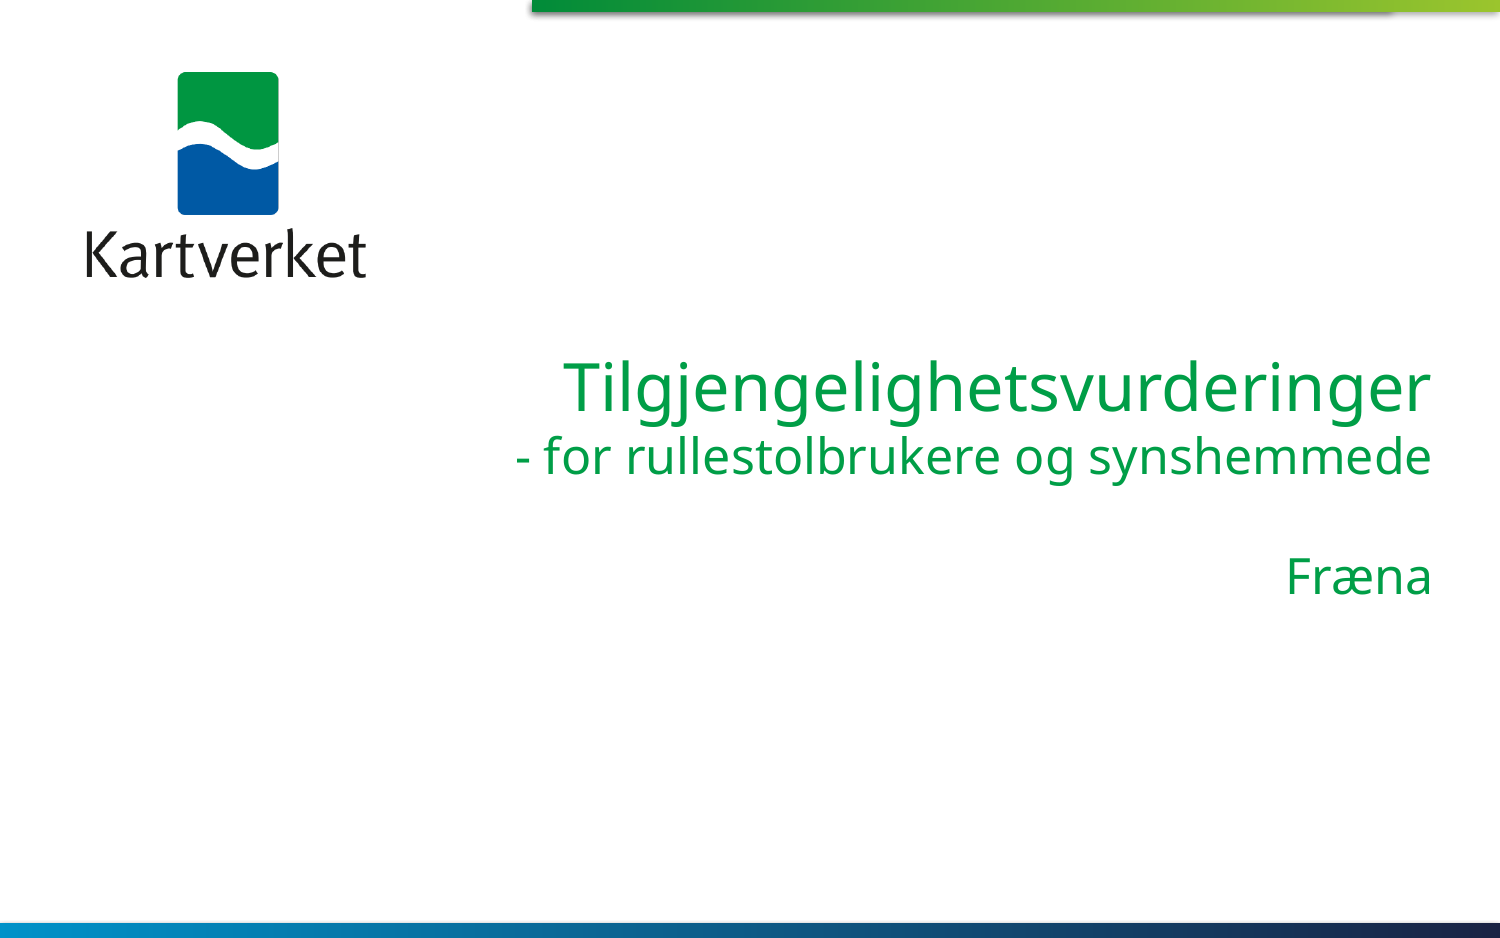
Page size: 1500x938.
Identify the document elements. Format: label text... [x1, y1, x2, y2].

text_box Tilgjengelighetsvurderinger - for rullestolbrukere og synshemmede Fræna [66, 337, 1449, 613]
